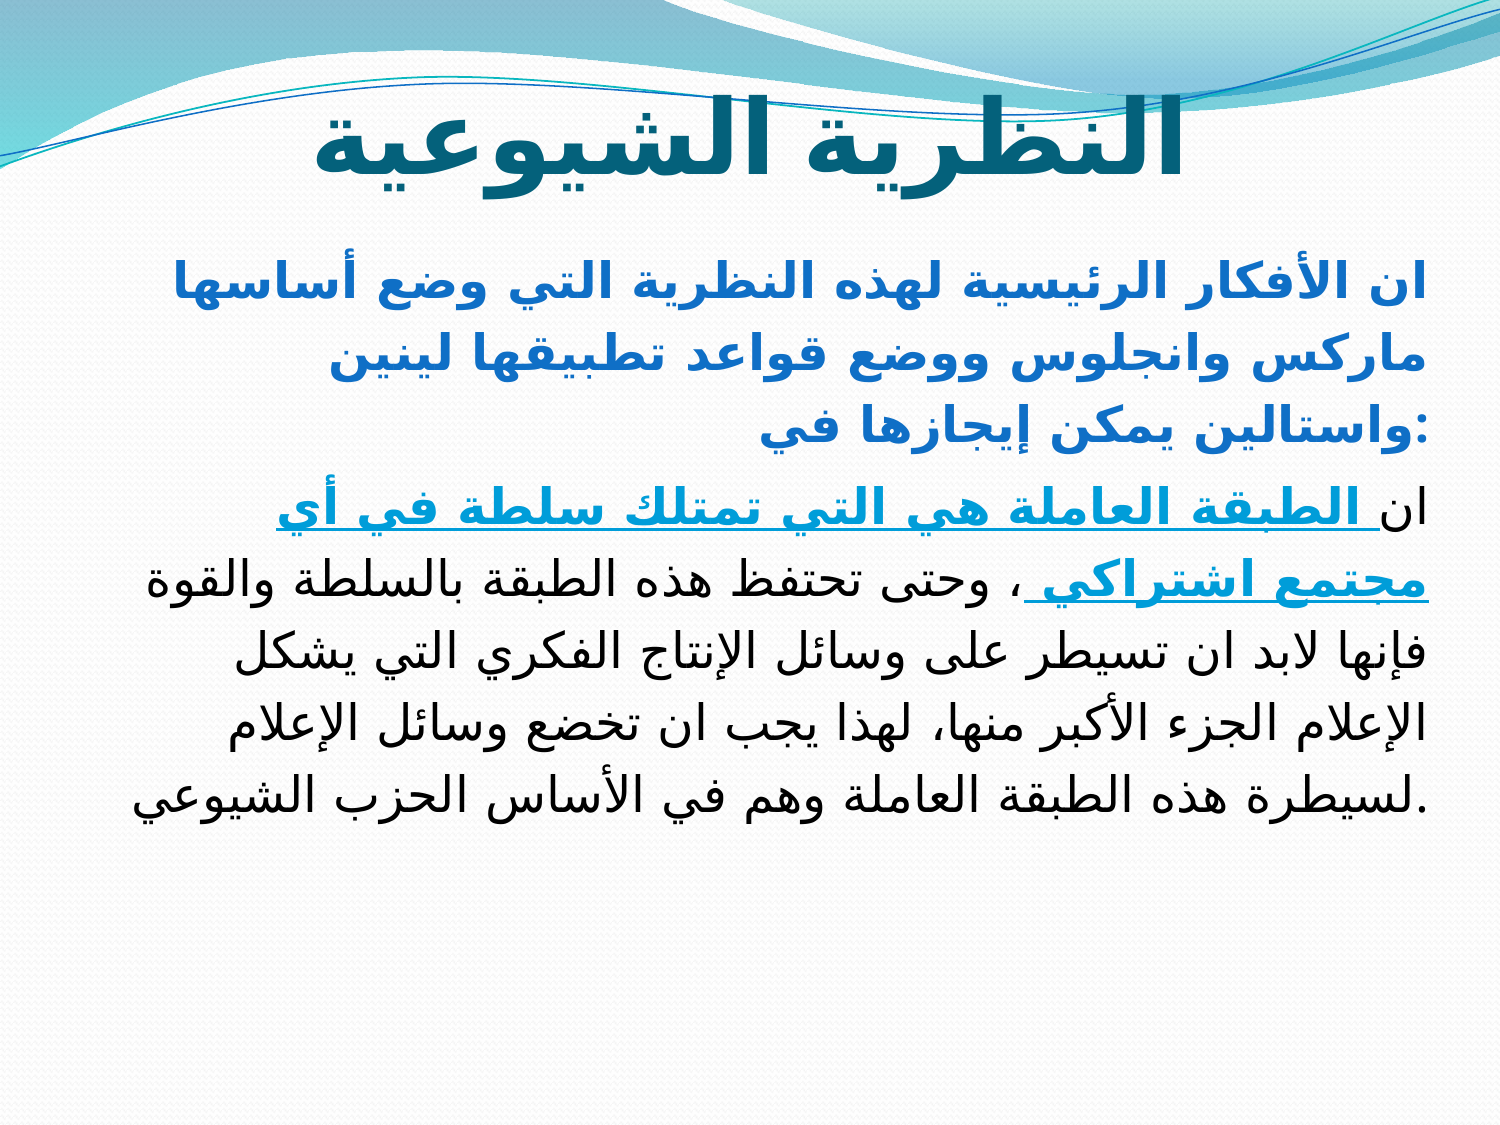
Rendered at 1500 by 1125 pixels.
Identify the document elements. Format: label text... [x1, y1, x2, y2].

title النظرية الشيوعية [131, 0, 1369, 195]
list ان الأفكار الرئيسية لهذه النظرية التي وضع أساسها ماركس وانجلوس ووضع قواعد تطبيقها لينين واستالين يمكن إيجازها في: ان الطبقة العاملة هي التي تمتلك سلطة في أي مجتمع اشتراكي ، وحتى تحتفظ هذه الطبقة بالسلطة والقوة فإنها لابد ان تسيطر على وسائل الإنتاج الفكري التي يشكل الإعلام الجزء الأكبر منها، لهذا يجب ان تخضع وسائل الإعلام لسيطرة هذه الطبقة العاملة وهم في الأساس الحزب الشيوعي. [78, 229, 1444, 1013]
